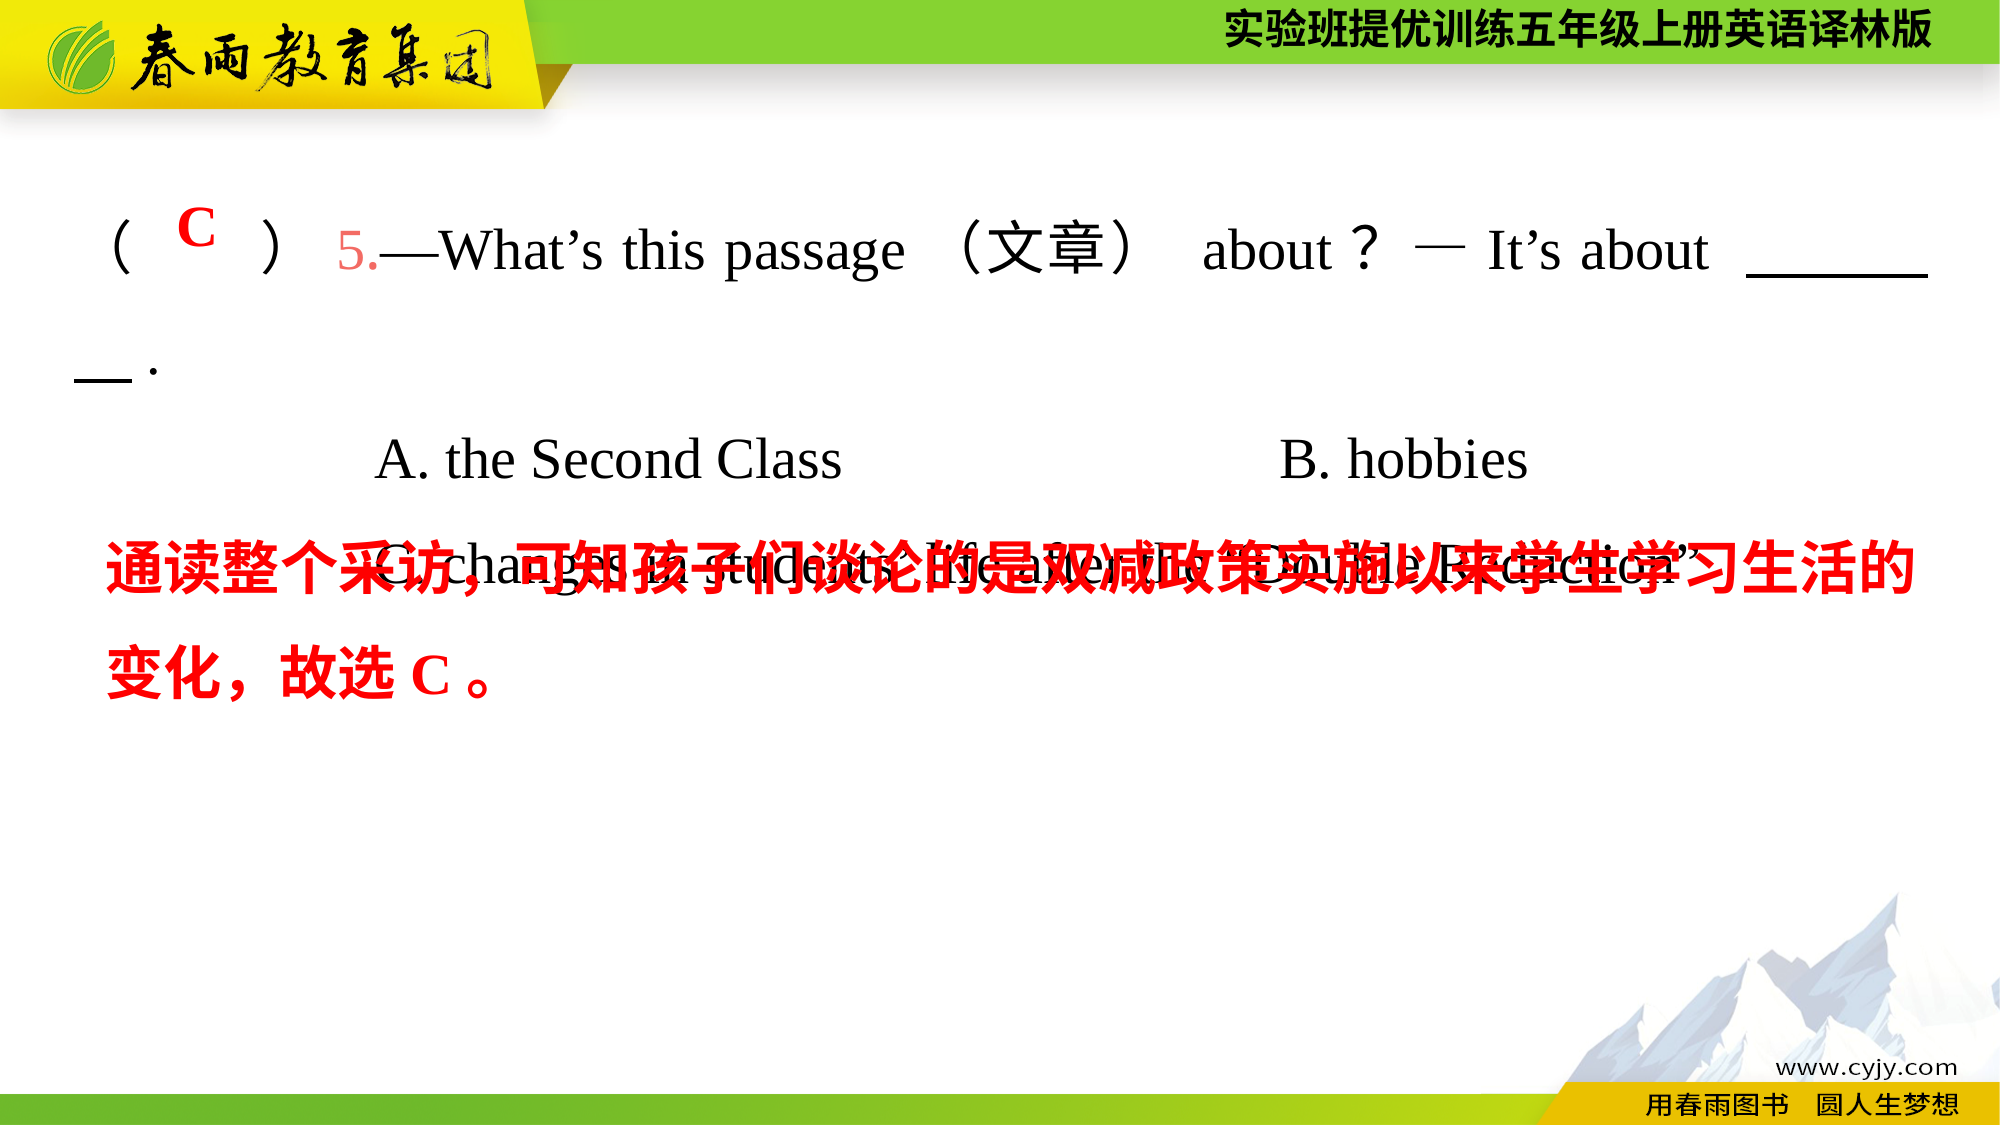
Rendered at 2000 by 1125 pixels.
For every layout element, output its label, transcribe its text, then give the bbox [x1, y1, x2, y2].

text_box 通读整个采访，可知孩子们谈论的是双减政策实施以来学生学习生活的变化，故选C。 [90, 488, 1932, 714]
list （ ）5.—What’s this passage（文章） about？—It’s about . A. the Second Class B. hobbies C. changes in students’ life after the “Double Reduction” [59, 168, 1944, 489]
text_box C [161, 180, 234, 265]
picture [0, 0, 2000, 1125]
